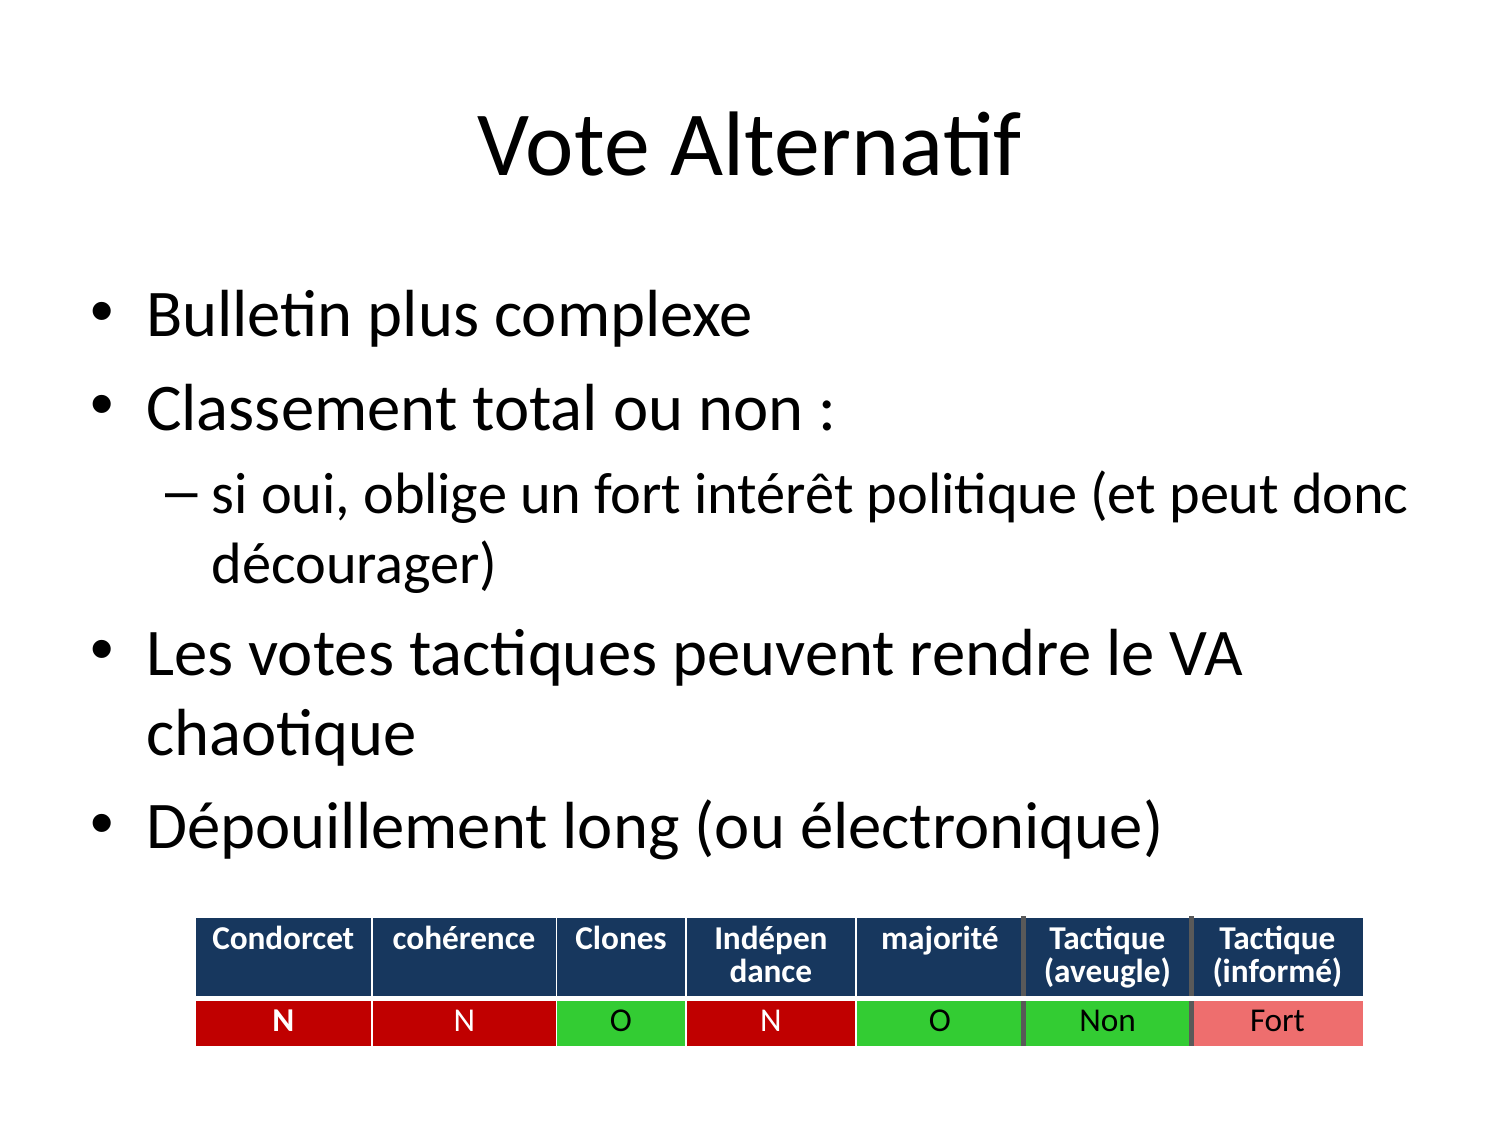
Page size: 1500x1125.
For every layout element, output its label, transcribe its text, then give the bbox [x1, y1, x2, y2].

table_cell O [557, 1001, 685, 1046]
table_cell N [373, 1001, 556, 1046]
title Vote Alternatif [75, 45, 1425, 233]
table_header Clones [557, 918, 685, 996]
table_cell O [857, 1001, 1021, 1046]
table_header Tactique (aveugle) [1026, 918, 1189, 996]
table_header Indépen dance [687, 918, 855, 996]
table_header majorité [857, 918, 1021, 996]
list Bulletin plus complexe Classement total ou non : si oui, oblige un fort intérêt politique (et peut donc décourager) Les votes tactiques peuvent rendre le VA chaotique Dépouillement long (ou électronique) [75, 262, 1425, 882]
table_cell Non [1026, 1001, 1189, 1046]
table_cell N [196, 1001, 371, 1046]
table_cell Fort [1194, 1001, 1363, 1046]
table_cell N [687, 1001, 855, 1046]
table_header Condorcet [196, 918, 371, 996]
table_header Tactique (informé) [1194, 918, 1363, 996]
table_header cohérence [373, 918, 556, 996]
